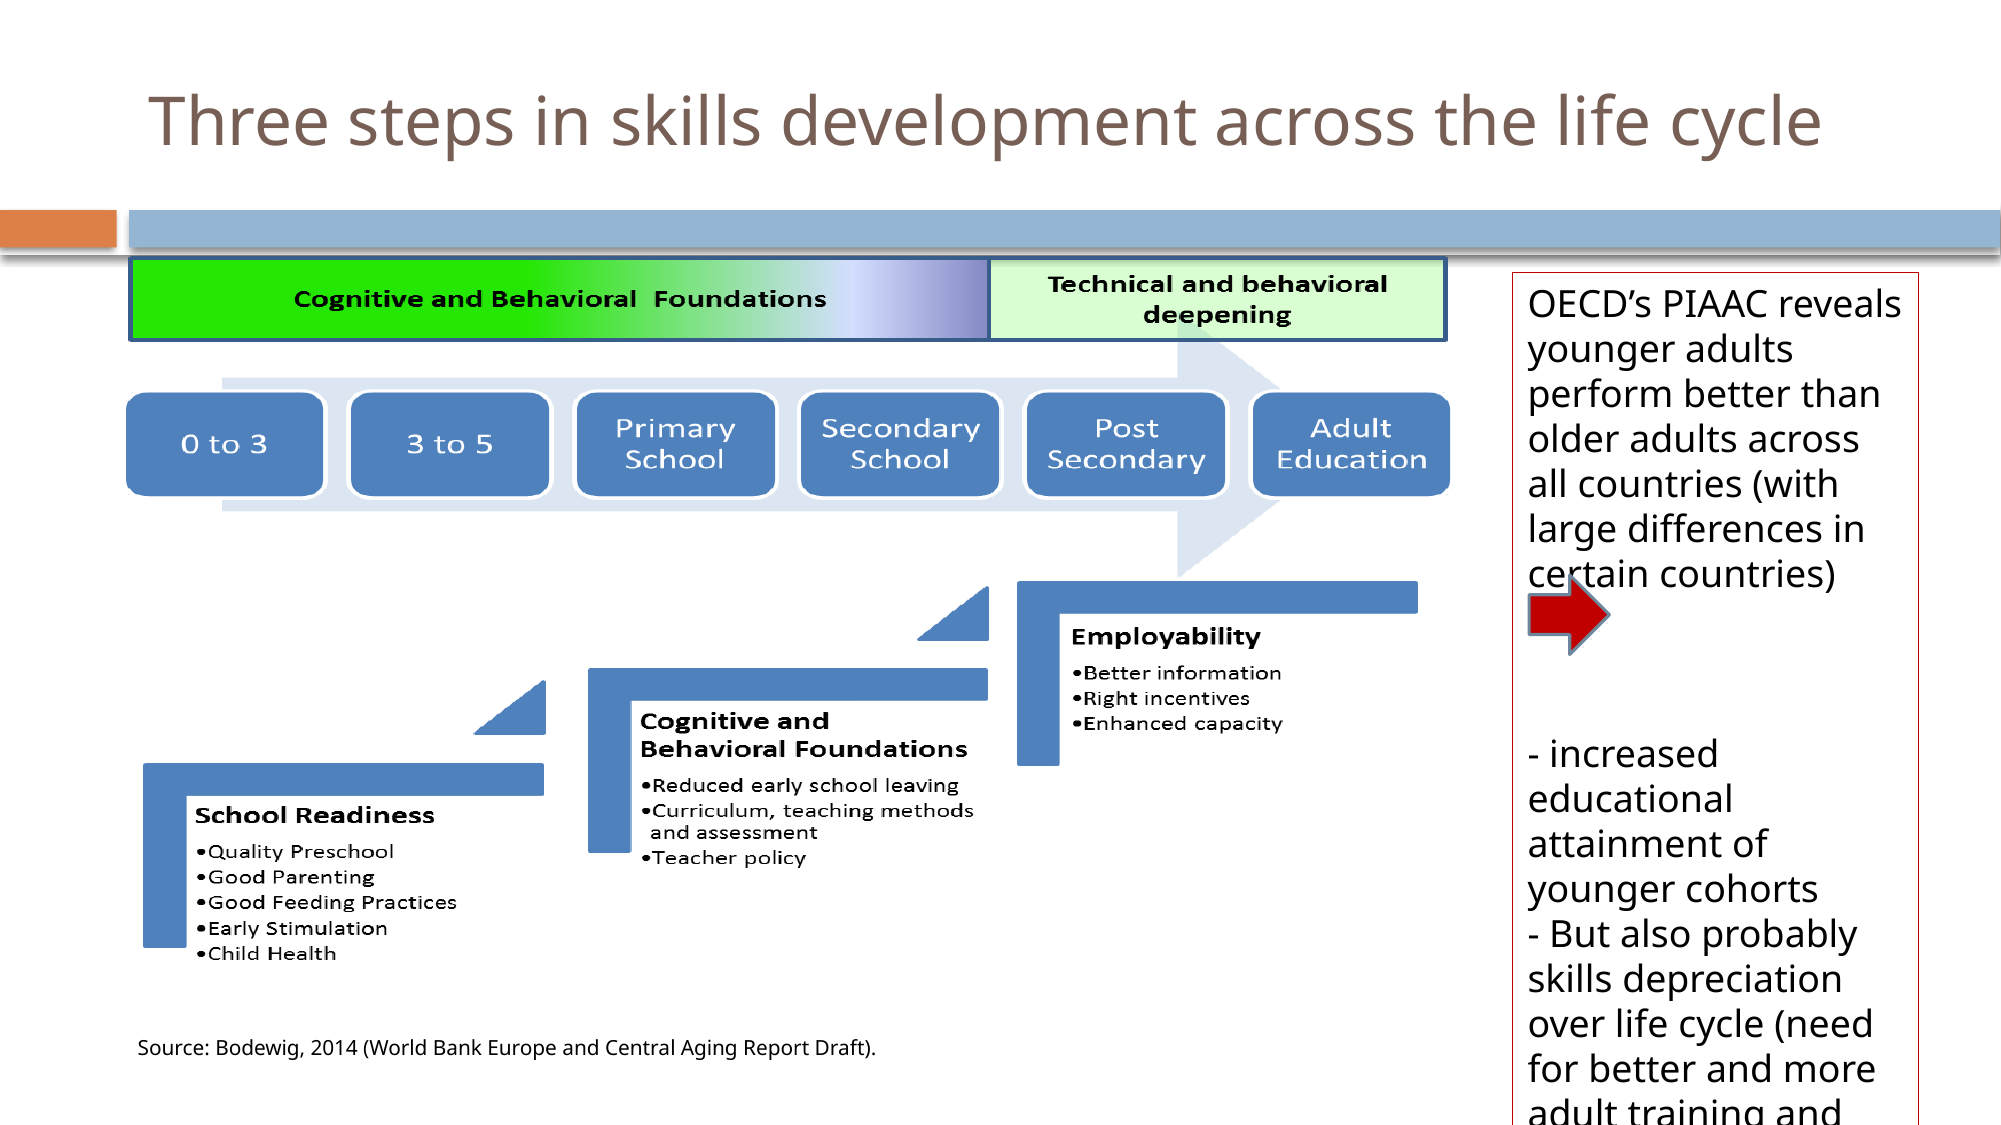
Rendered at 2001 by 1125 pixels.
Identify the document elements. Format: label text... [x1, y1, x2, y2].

text_box [1527, 573, 1611, 656]
picture [122, 255, 1455, 1125]
text_box OECD’s PIAAC reveals younger adults perform better than older adults across all countries (with large differences in certain countries) - increased educational attainment of younger cohorts - But also probably skills depreciation over life cycle (need for better and more adult training and lifelong learning) [1512, 272, 1919, 1125]
title Three steps in skills development across the life cycle [133, 37, 1918, 200]
